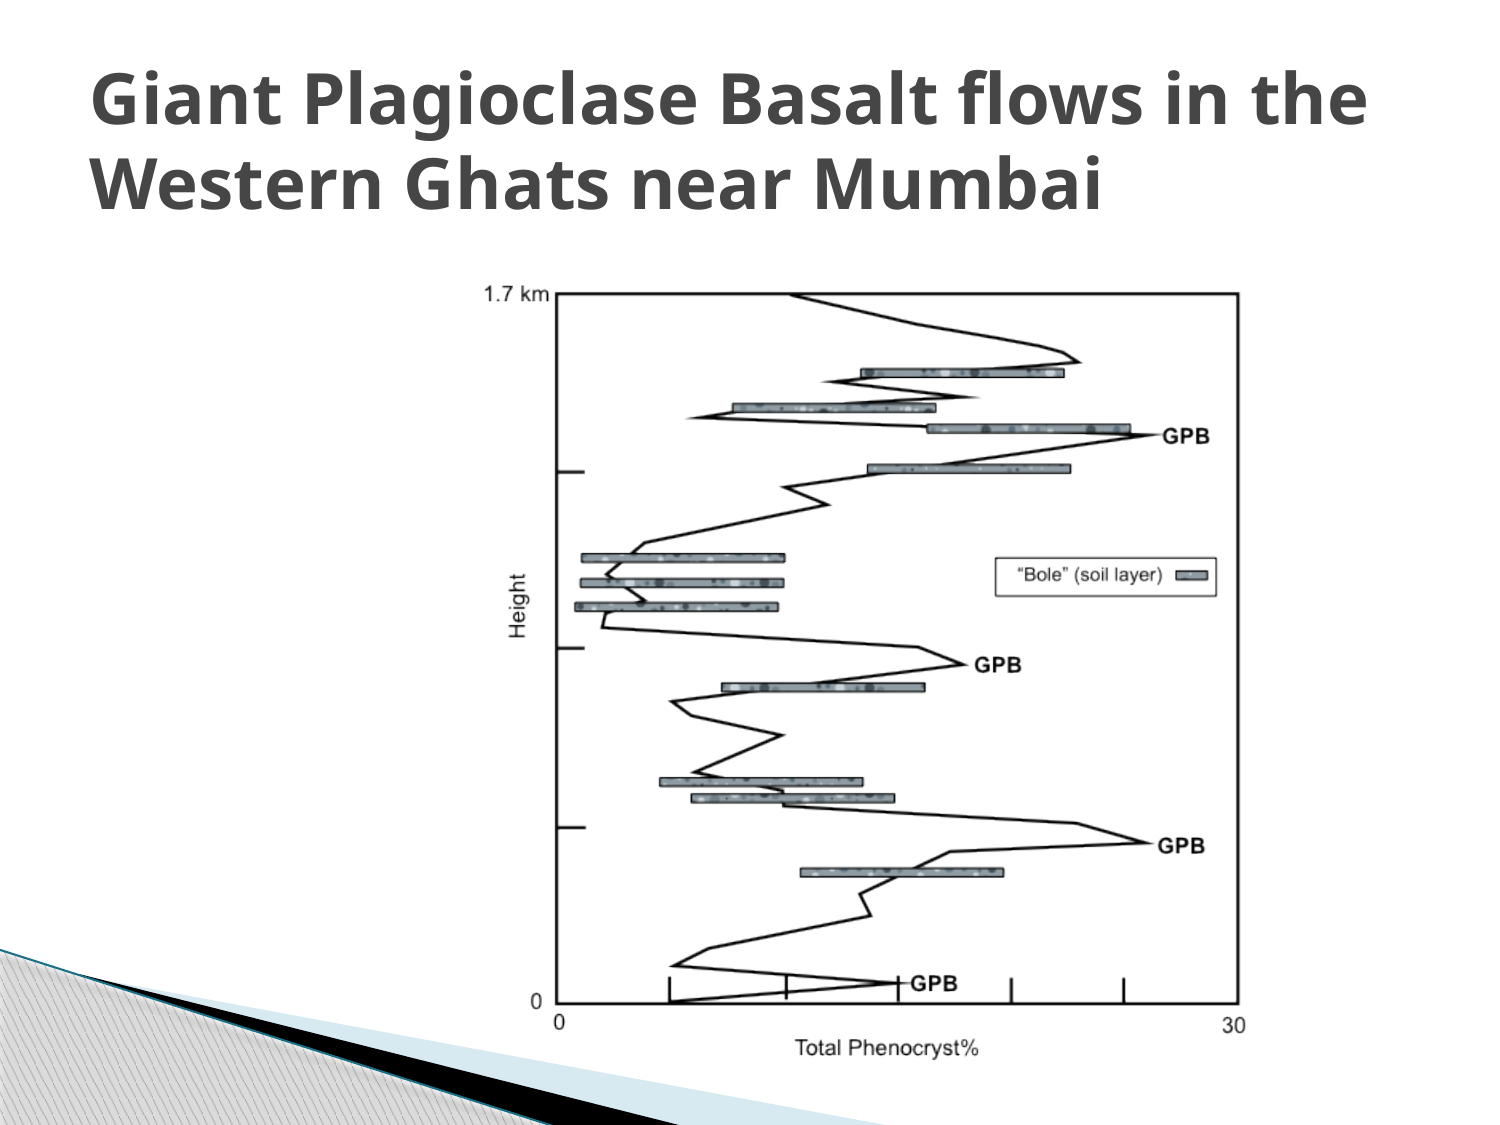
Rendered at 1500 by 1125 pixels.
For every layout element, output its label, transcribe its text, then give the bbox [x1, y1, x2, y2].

title Giant Plagioclase Basalt flows in the Western Ghats near Mumbai [75, 45, 1425, 233]
picture [483, 281, 1250, 1062]
